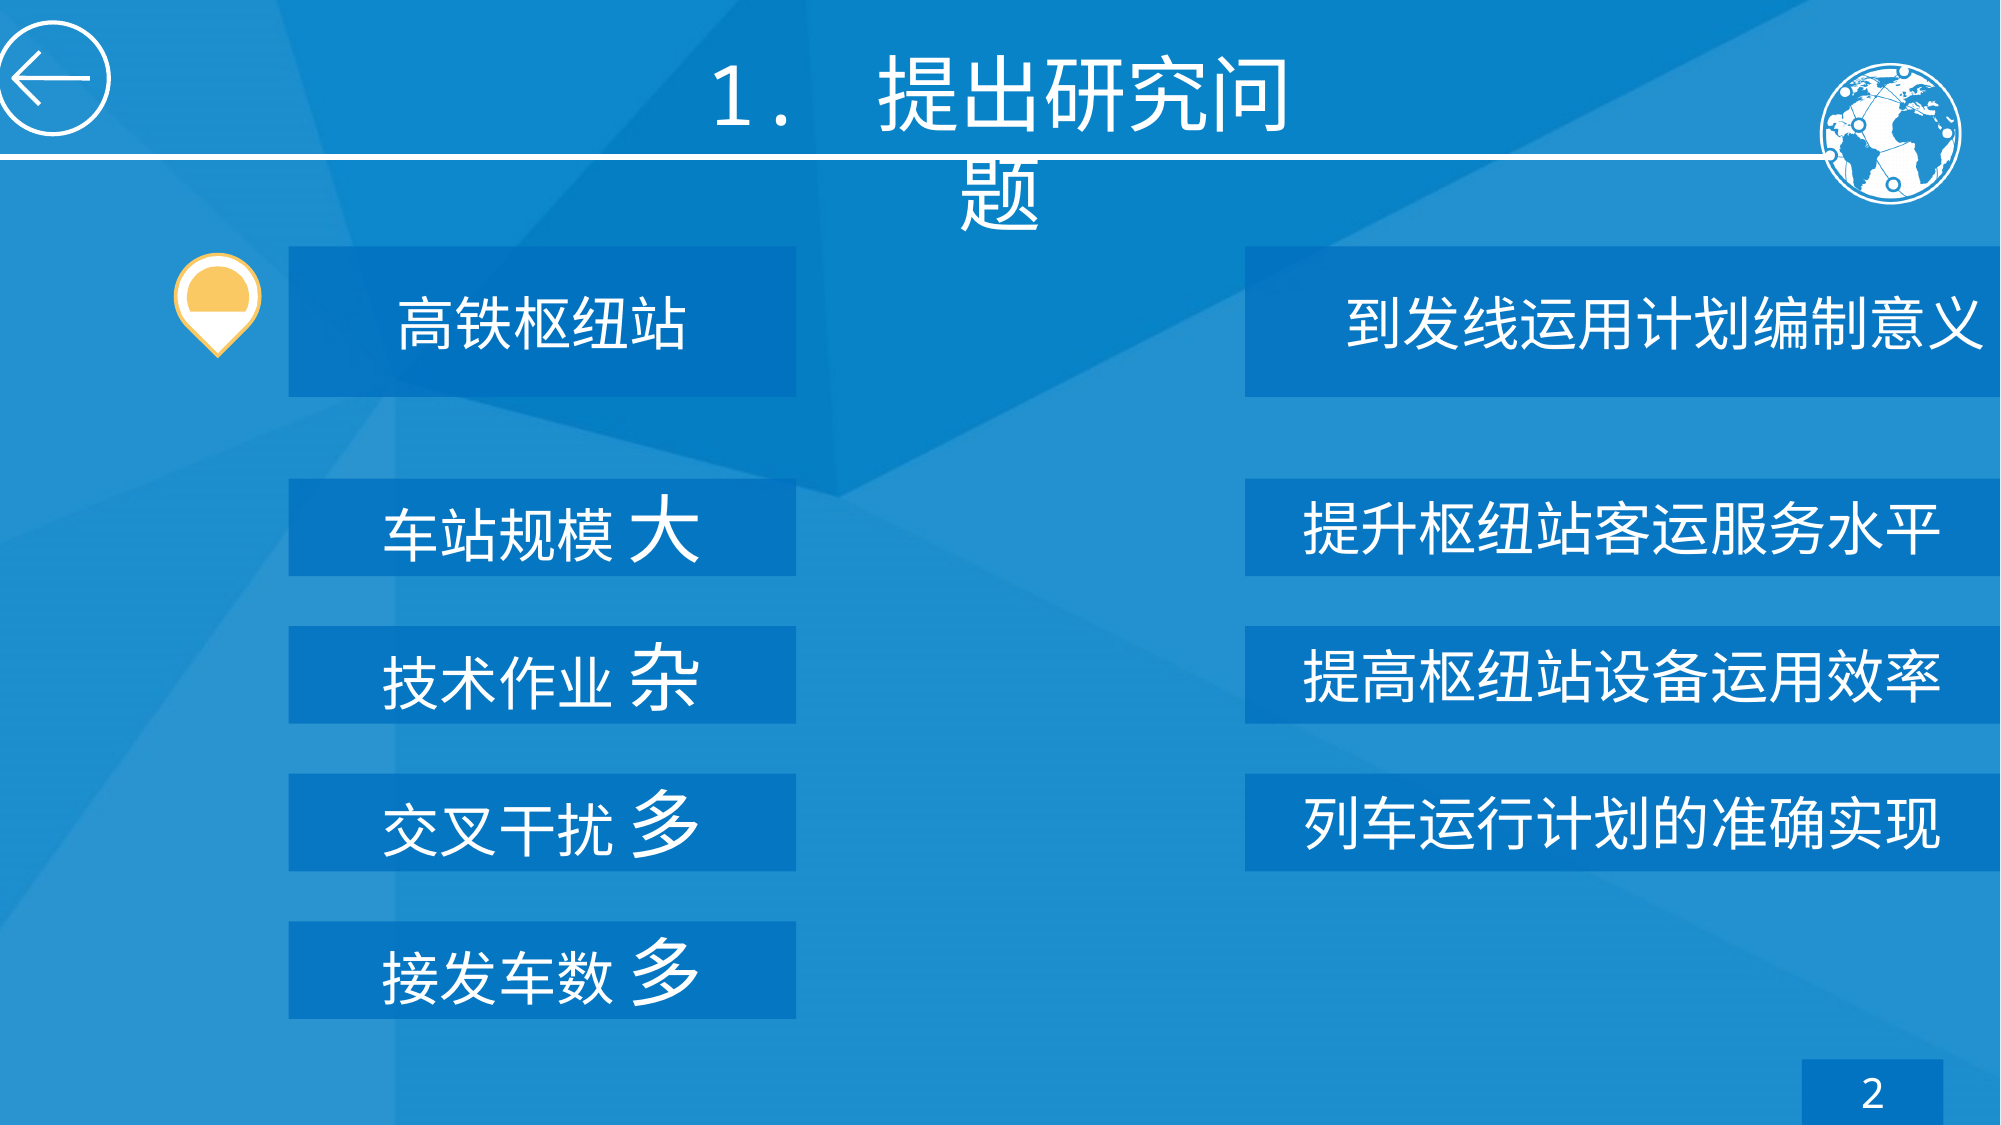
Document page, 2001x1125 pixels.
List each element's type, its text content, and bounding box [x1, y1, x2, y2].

text_box [0, 20, 111, 137]
picture [0, 25, 106, 132]
text_box 2 [1801, 1059, 1944, 1125]
text_box 交叉干扰 多 [288, 773, 797, 872]
text_box 到发线运用计划编制意义 [1244, 245, 2000, 398]
text_box 高铁枢纽站 [288, 245, 797, 398]
text_box 1. 提出研究问题 [663, 35, 1337, 141]
text_box 接发车数 多 [288, 920, 797, 1020]
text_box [169, 248, 267, 359]
text_box 列车运行计划的准确实现 [1244, 773, 2000, 872]
picture [0, 0, 2001, 1125]
text_box 车站规模 大 [288, 478, 797, 577]
text_box 技术作业 杂 [288, 625, 797, 725]
text_box 提高枢纽站设备运用效率 [1244, 625, 2000, 725]
text_box 提升枢纽站客运服务水平 [1244, 478, 2000, 577]
